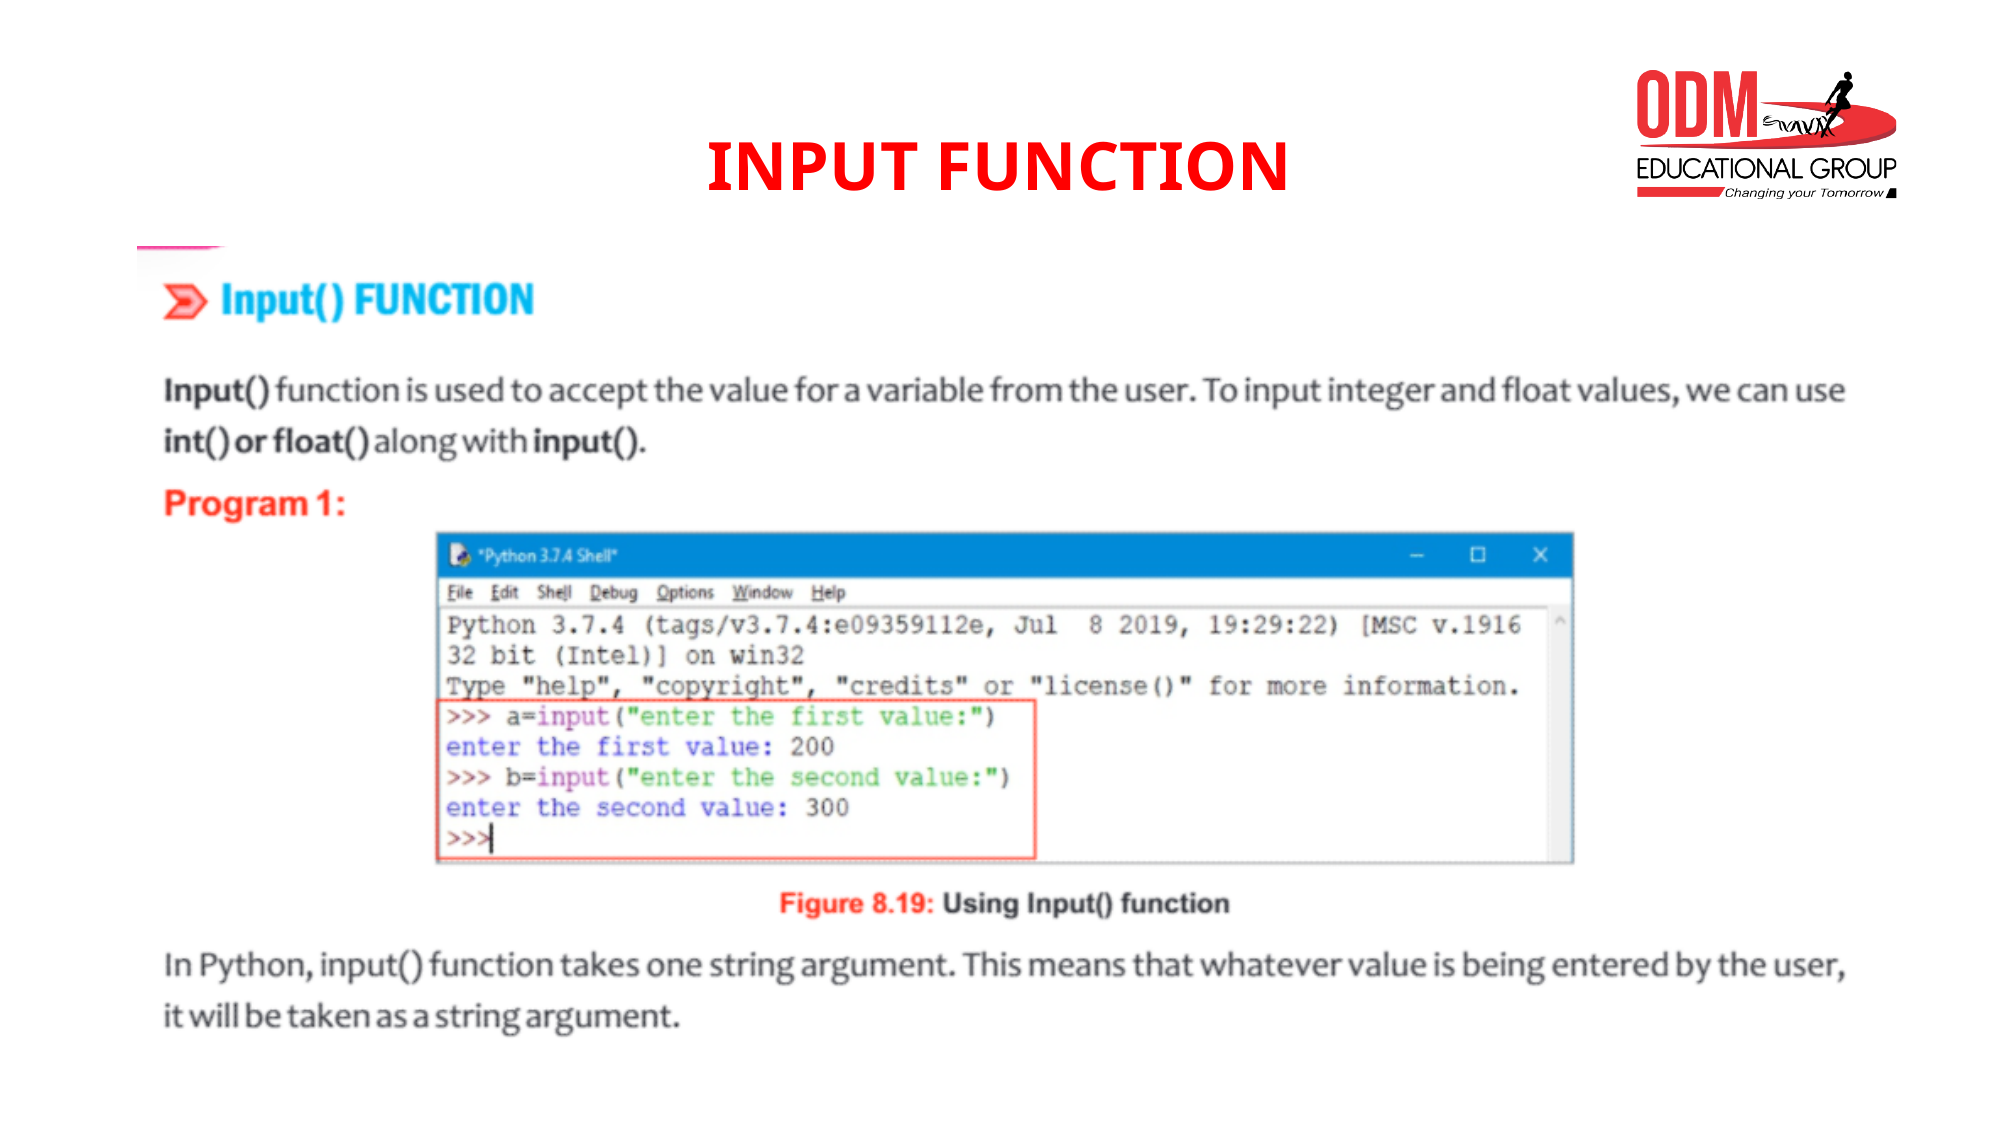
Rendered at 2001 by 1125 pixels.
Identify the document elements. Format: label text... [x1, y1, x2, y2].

text_box [1637, 70, 1897, 199]
picture [137, 246, 1879, 1039]
title INPUT FUNCTION [137, 59, 1863, 246]
